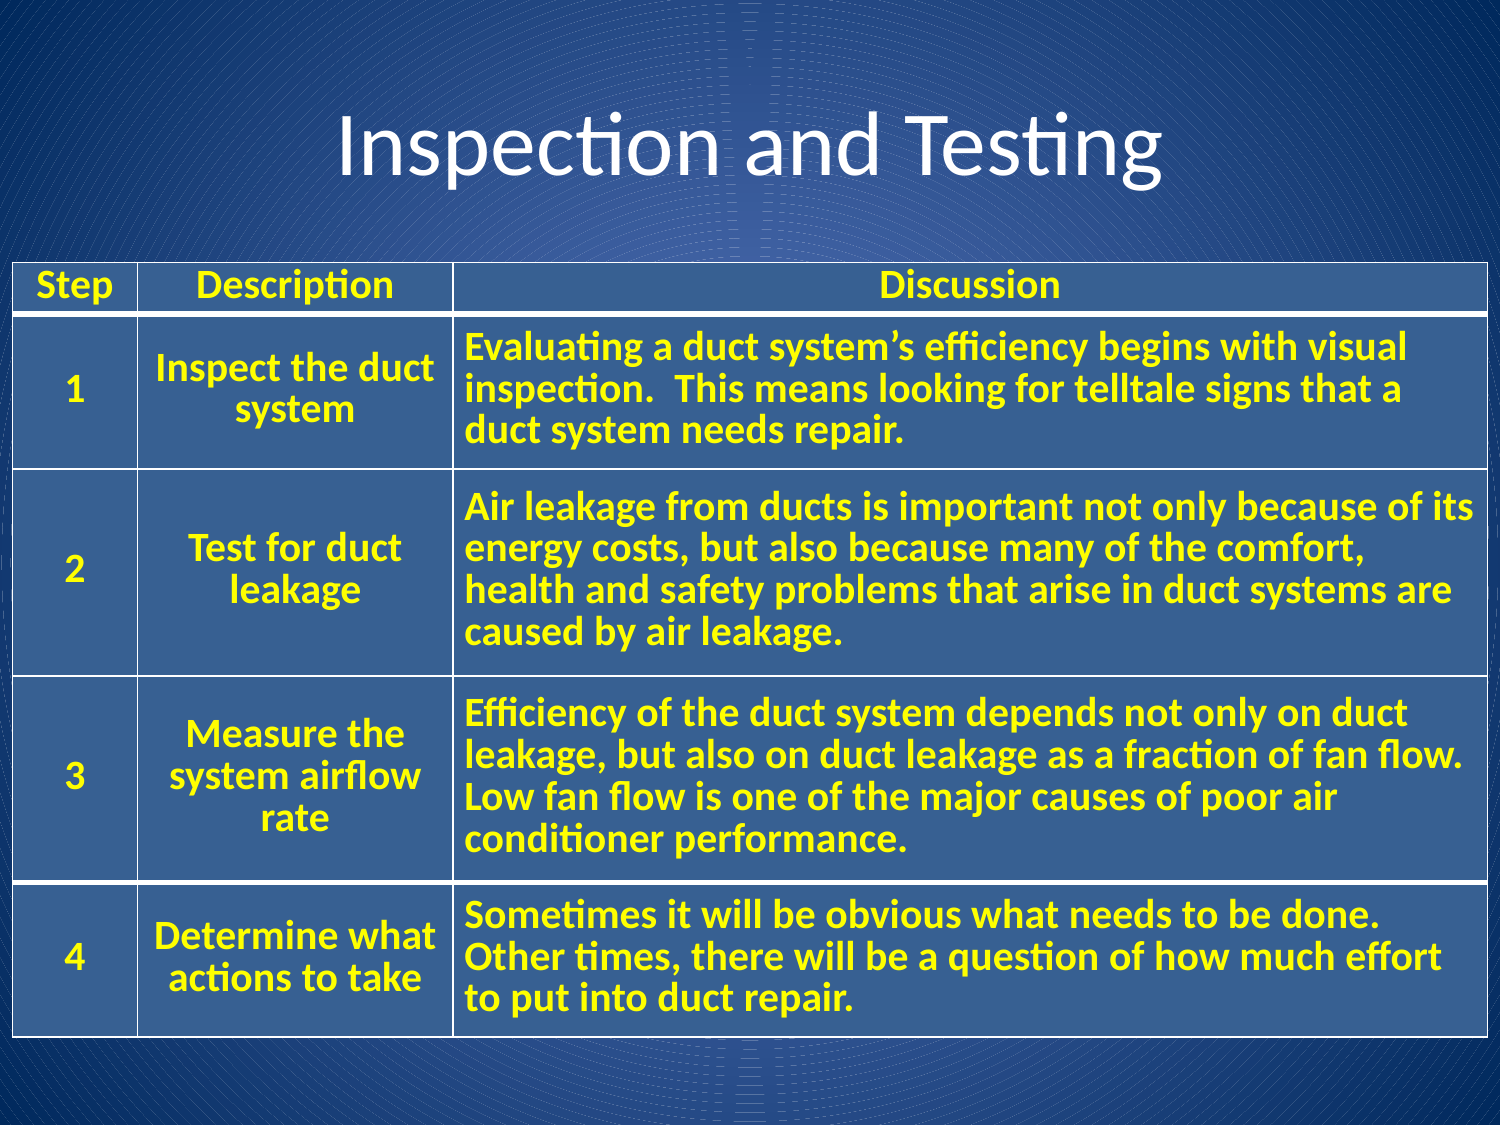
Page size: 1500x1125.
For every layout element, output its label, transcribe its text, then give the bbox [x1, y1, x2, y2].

table_header Description [138, 263, 452, 311]
table_cell 1 [13, 317, 137, 468]
table_cell 4 [13, 885, 137, 1036]
table_header Discussion [454, 263, 1487, 311]
table_cell Air leakage from ducts is important not only because of its energy costs, but also because many of the comfort, health and safety problems that arise in duct systems are caused by air leakage. [454, 470, 1487, 675]
table_cell Determine what actions to take [138, 885, 452, 1036]
table_cell Test for duct leakage [138, 470, 452, 675]
table_cell 3 [13, 677, 137, 880]
table_cell Sometimes it will be obvious what needs to be done. Other times, there will be a question of how much effort to put into duct repair. [454, 885, 1487, 1036]
table_cell Evaluating a duct system’s efficiency begins with visual inspection. This means looking for telltale signs that a duct system needs repair. [454, 317, 1487, 468]
title Inspection and Testing [75, 45, 1425, 233]
table_header Step [13, 263, 137, 311]
table_cell Efficiency of the duct system depends not only on duct leakage, but also on duct leakage as a fraction of fan flow. Low fan flow is one of the major causes of poor air conditioner performance. [454, 677, 1487, 880]
table_cell Inspect the duct system [138, 317, 452, 468]
table_cell 2 [13, 470, 137, 675]
table_cell Measure the system airflow rate [138, 677, 452, 880]
